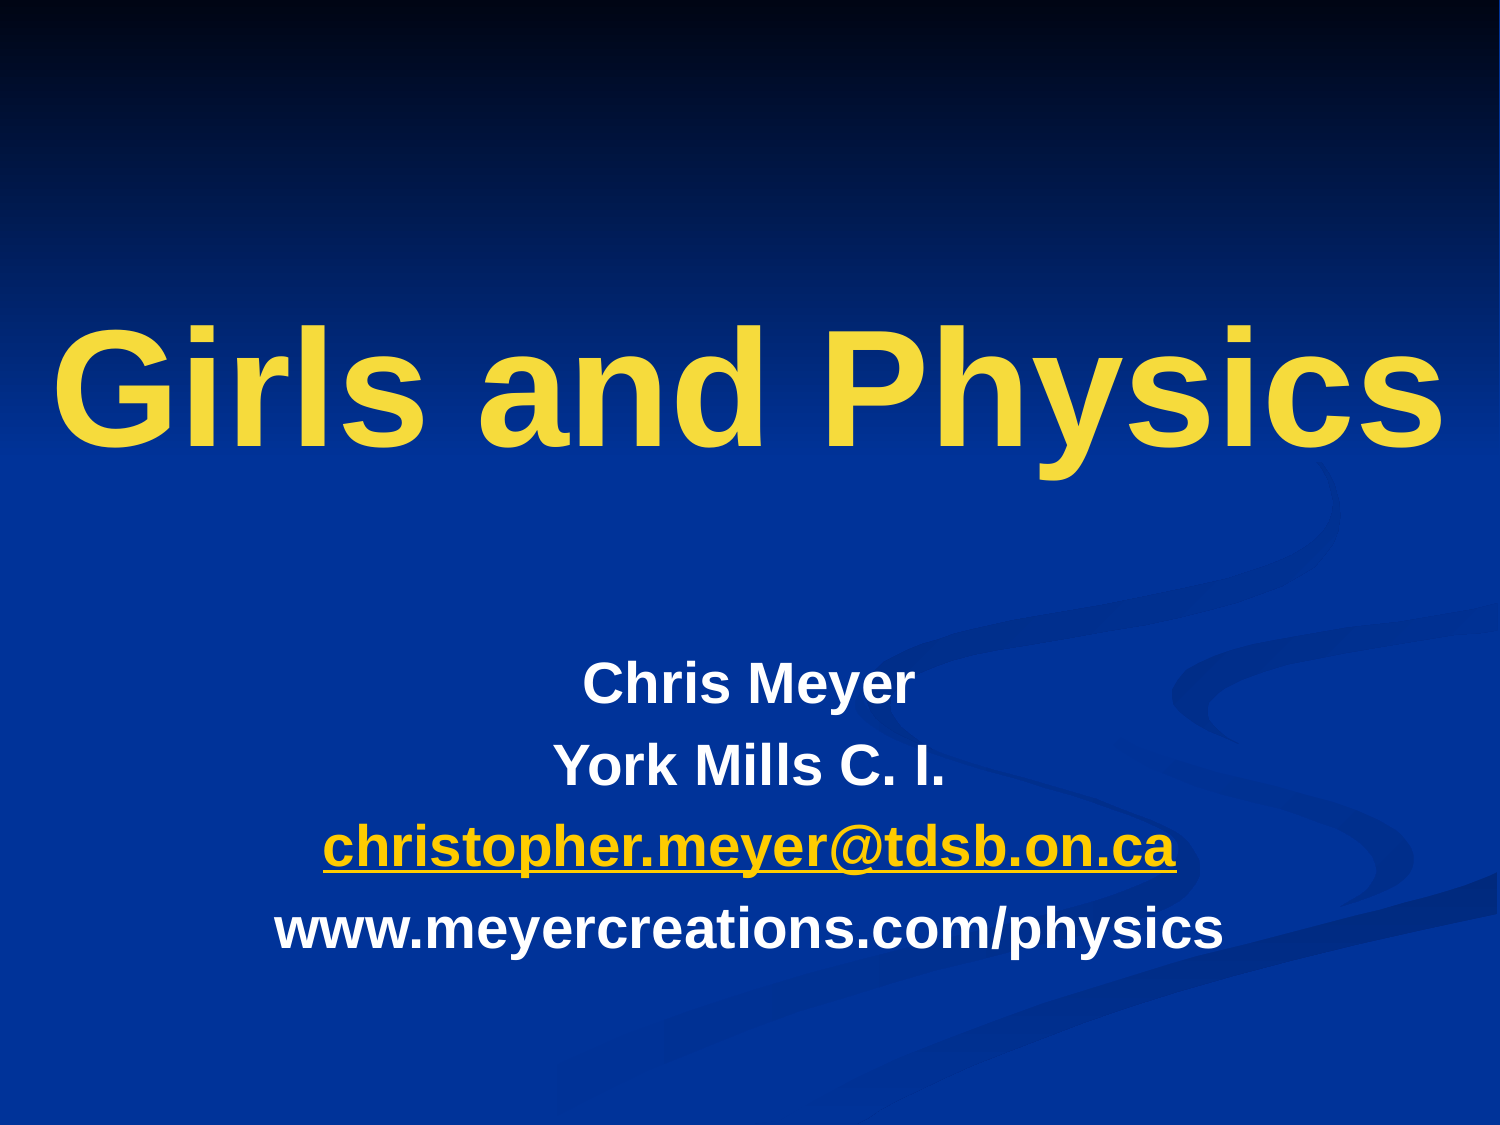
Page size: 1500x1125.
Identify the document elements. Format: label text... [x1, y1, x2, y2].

title Girls and Physics [0, 152, 1500, 607]
subtitle Chris Meyer York Mills C. I. christopher.meyer@tdsb.on.ca www.meyercreations.com/physics [224, 637, 1276, 1044]
